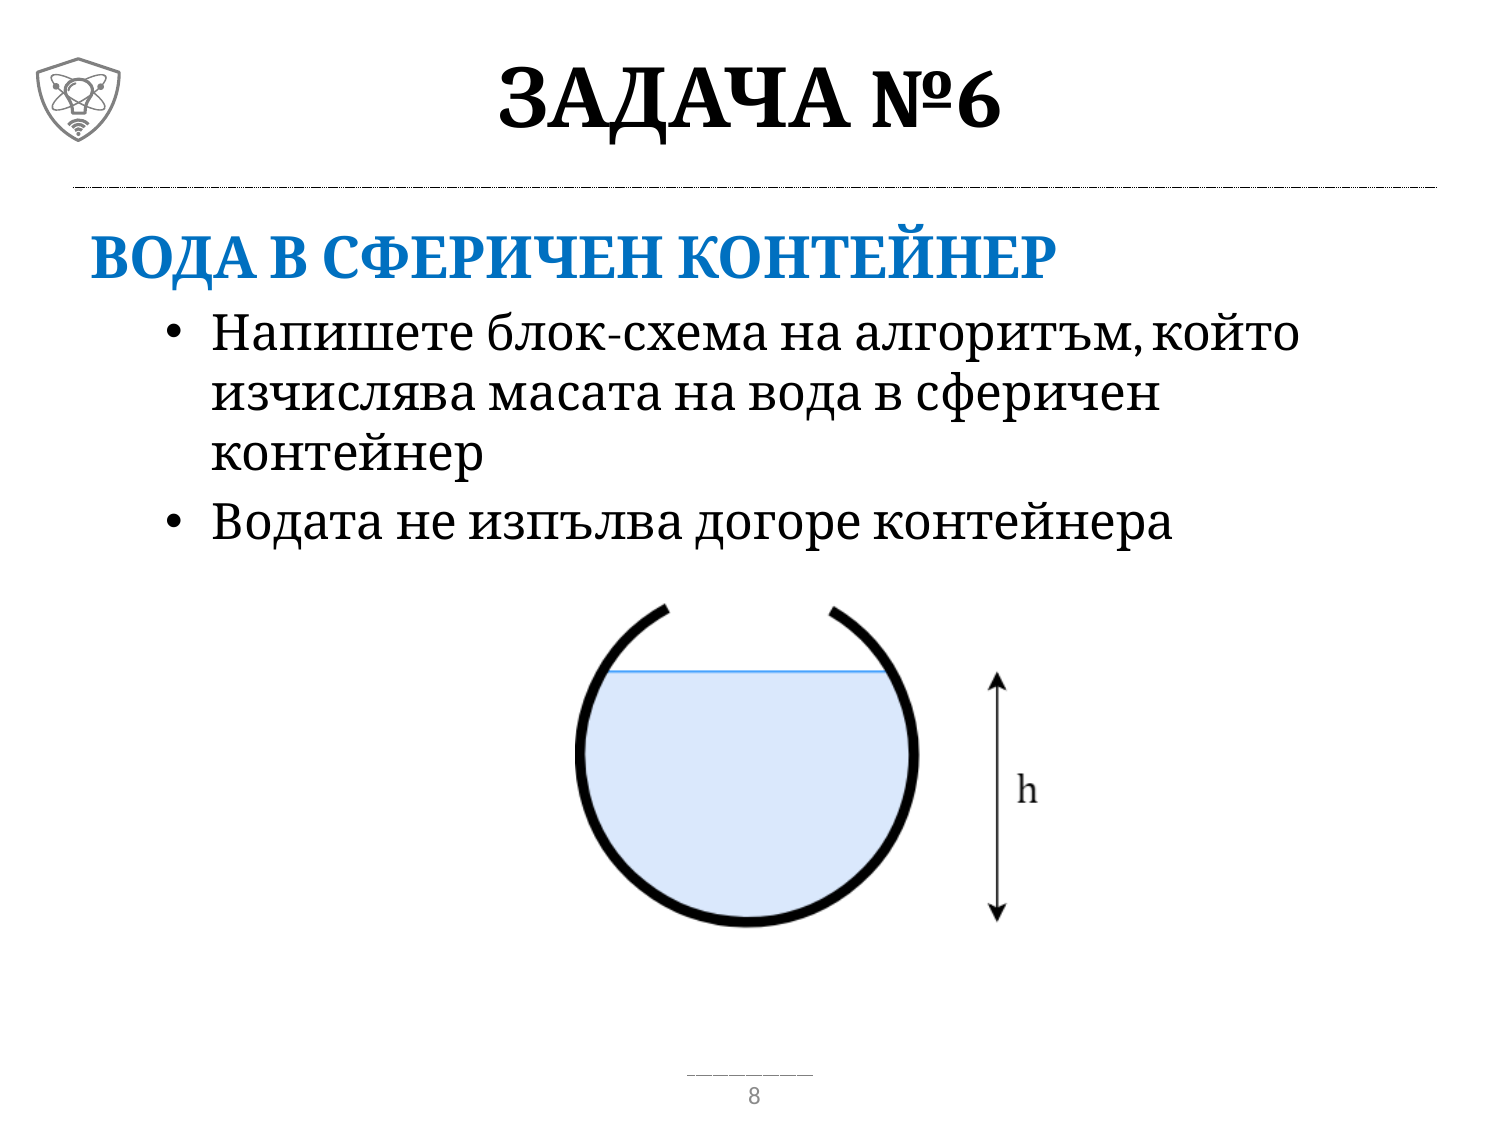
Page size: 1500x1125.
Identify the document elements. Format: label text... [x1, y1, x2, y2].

picture [574, 562, 1063, 945]
title Задача №6 [0, 0, 1500, 188]
slide_number 8 [579, 1065, 930, 1125]
list Вода в сферичен контейнер Напишете блок-схема на алгоритъм, който изчислява масата на вода в сферичен контейнер Водата не изпълва догоре контейнера [75, 212, 1450, 1063]
